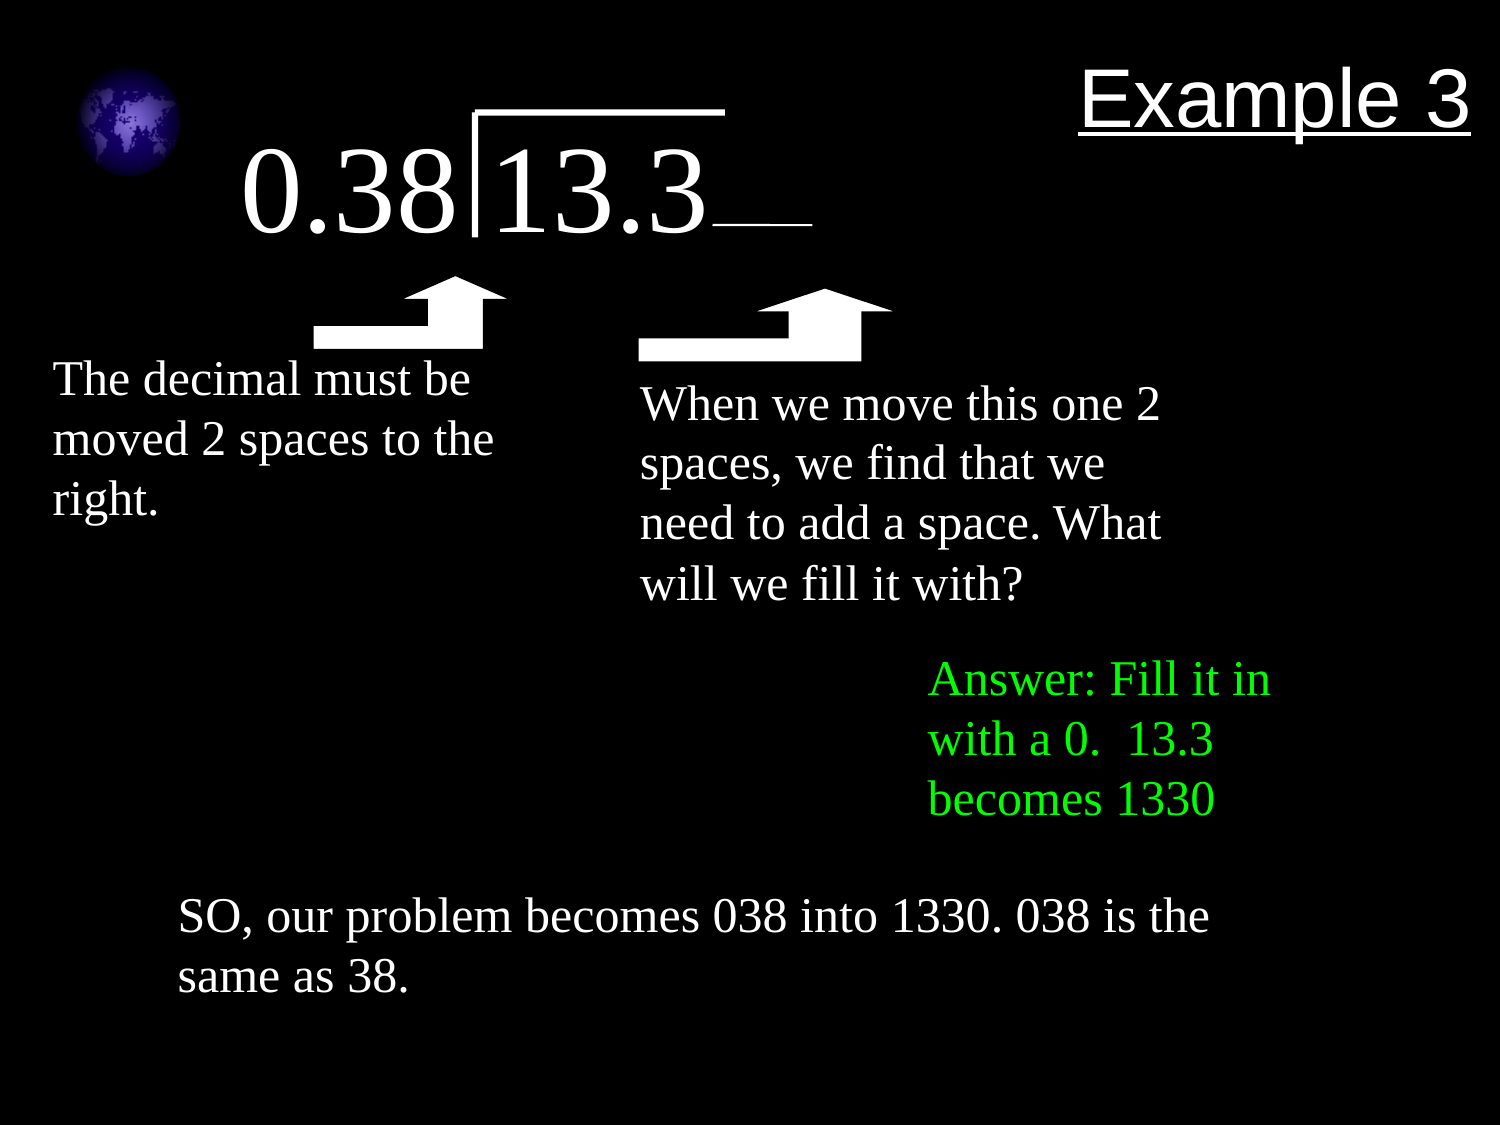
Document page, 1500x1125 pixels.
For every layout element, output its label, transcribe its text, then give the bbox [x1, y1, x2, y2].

text_box [312, 274, 513, 337]
text_box SO, our problem becomes 038 into 1330. 038 is the same as 38. [162, 874, 1263, 1011]
title Example 3 [1024, 0, 1500, 188]
text_box The decimal must be moved 2 spaces to the right. [37, 337, 513, 533]
text_box [637, 287, 901, 362]
text_box Answer: Fill it in with a 0. 13.3 becomes 1330 [912, 637, 1325, 833]
text_box When we move this one 2 spaces, we find that we need to add a space. What will we fill it with? [624, 362, 1200, 618]
text_box 0.38 [225, 99, 474, 265]
picture [0, 0, 251, 250]
text_box 13.3 [474, 99, 888, 265]
